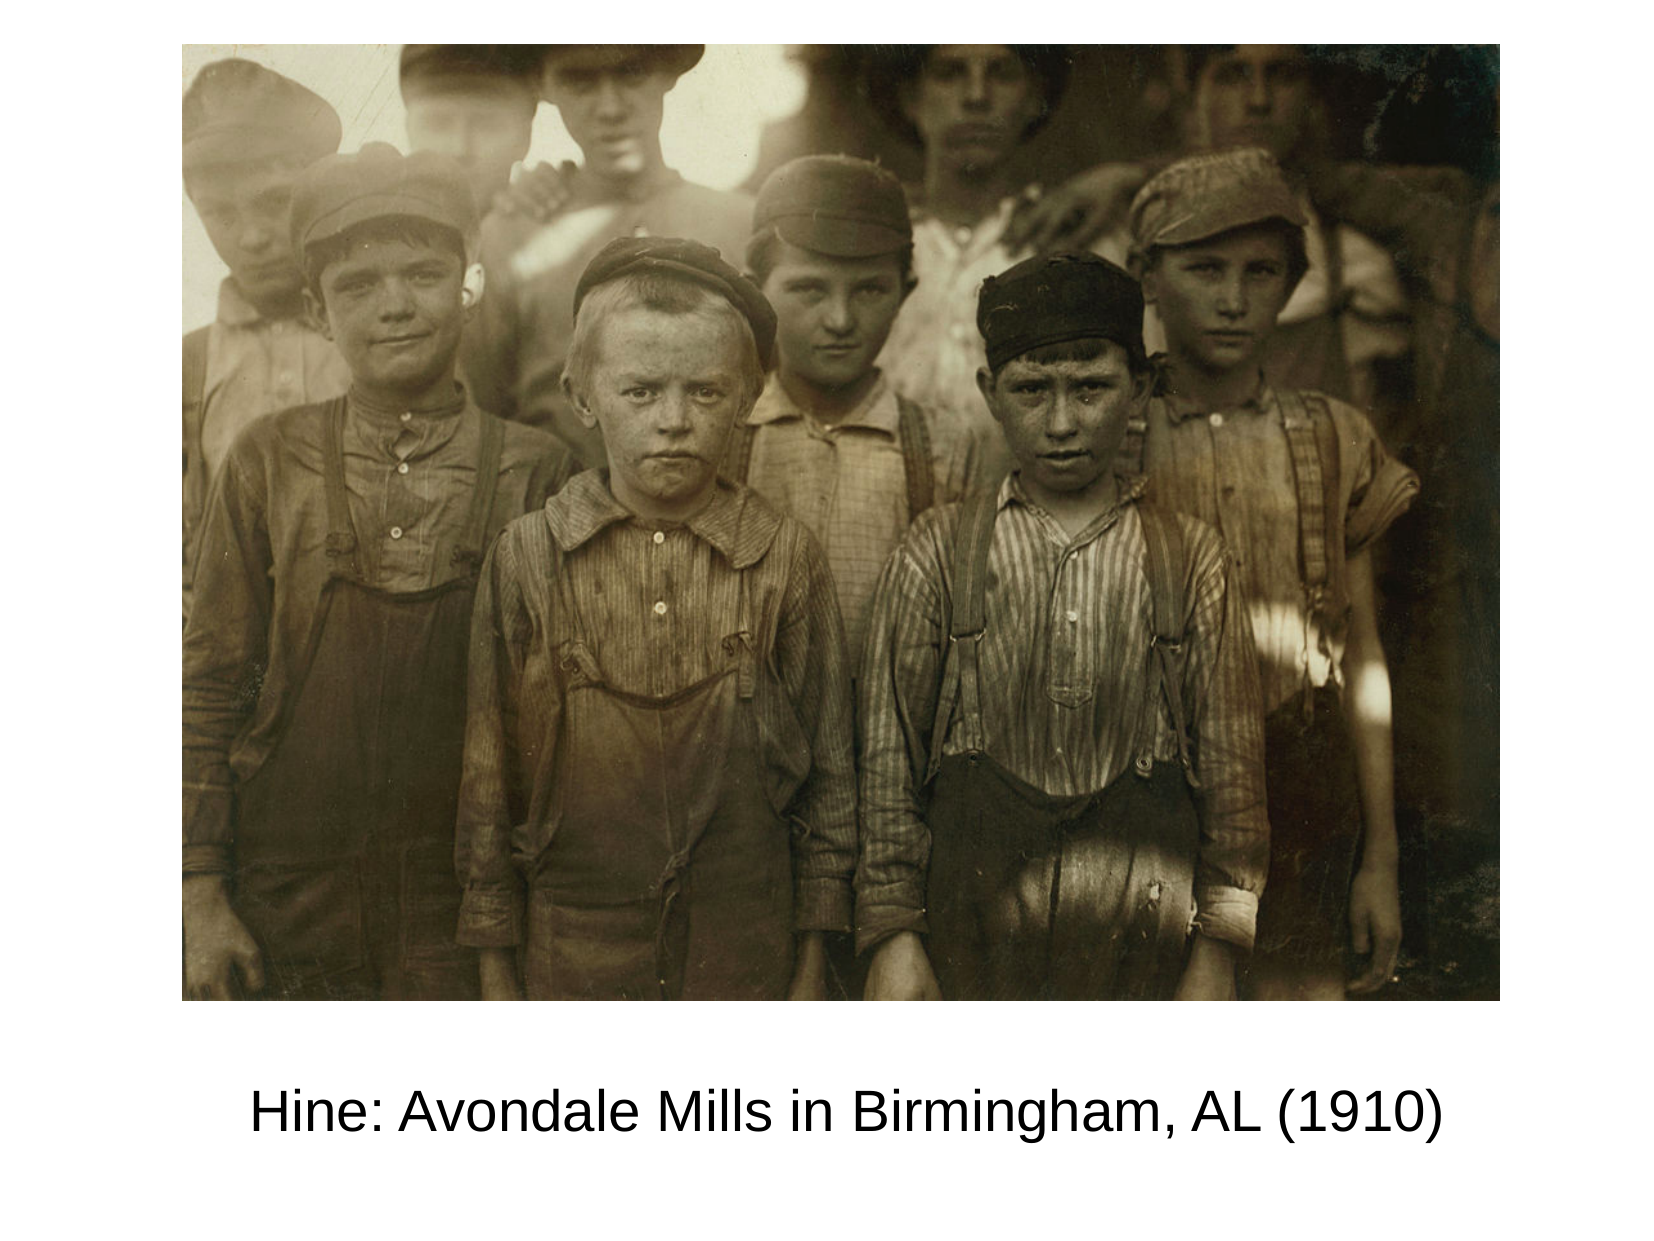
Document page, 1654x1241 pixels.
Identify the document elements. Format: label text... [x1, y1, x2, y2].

picture [181, 44, 1501, 1001]
text_box Hine: Avondale Mills in Birmingham, AL (1910) [105, 1004, 1592, 1211]
